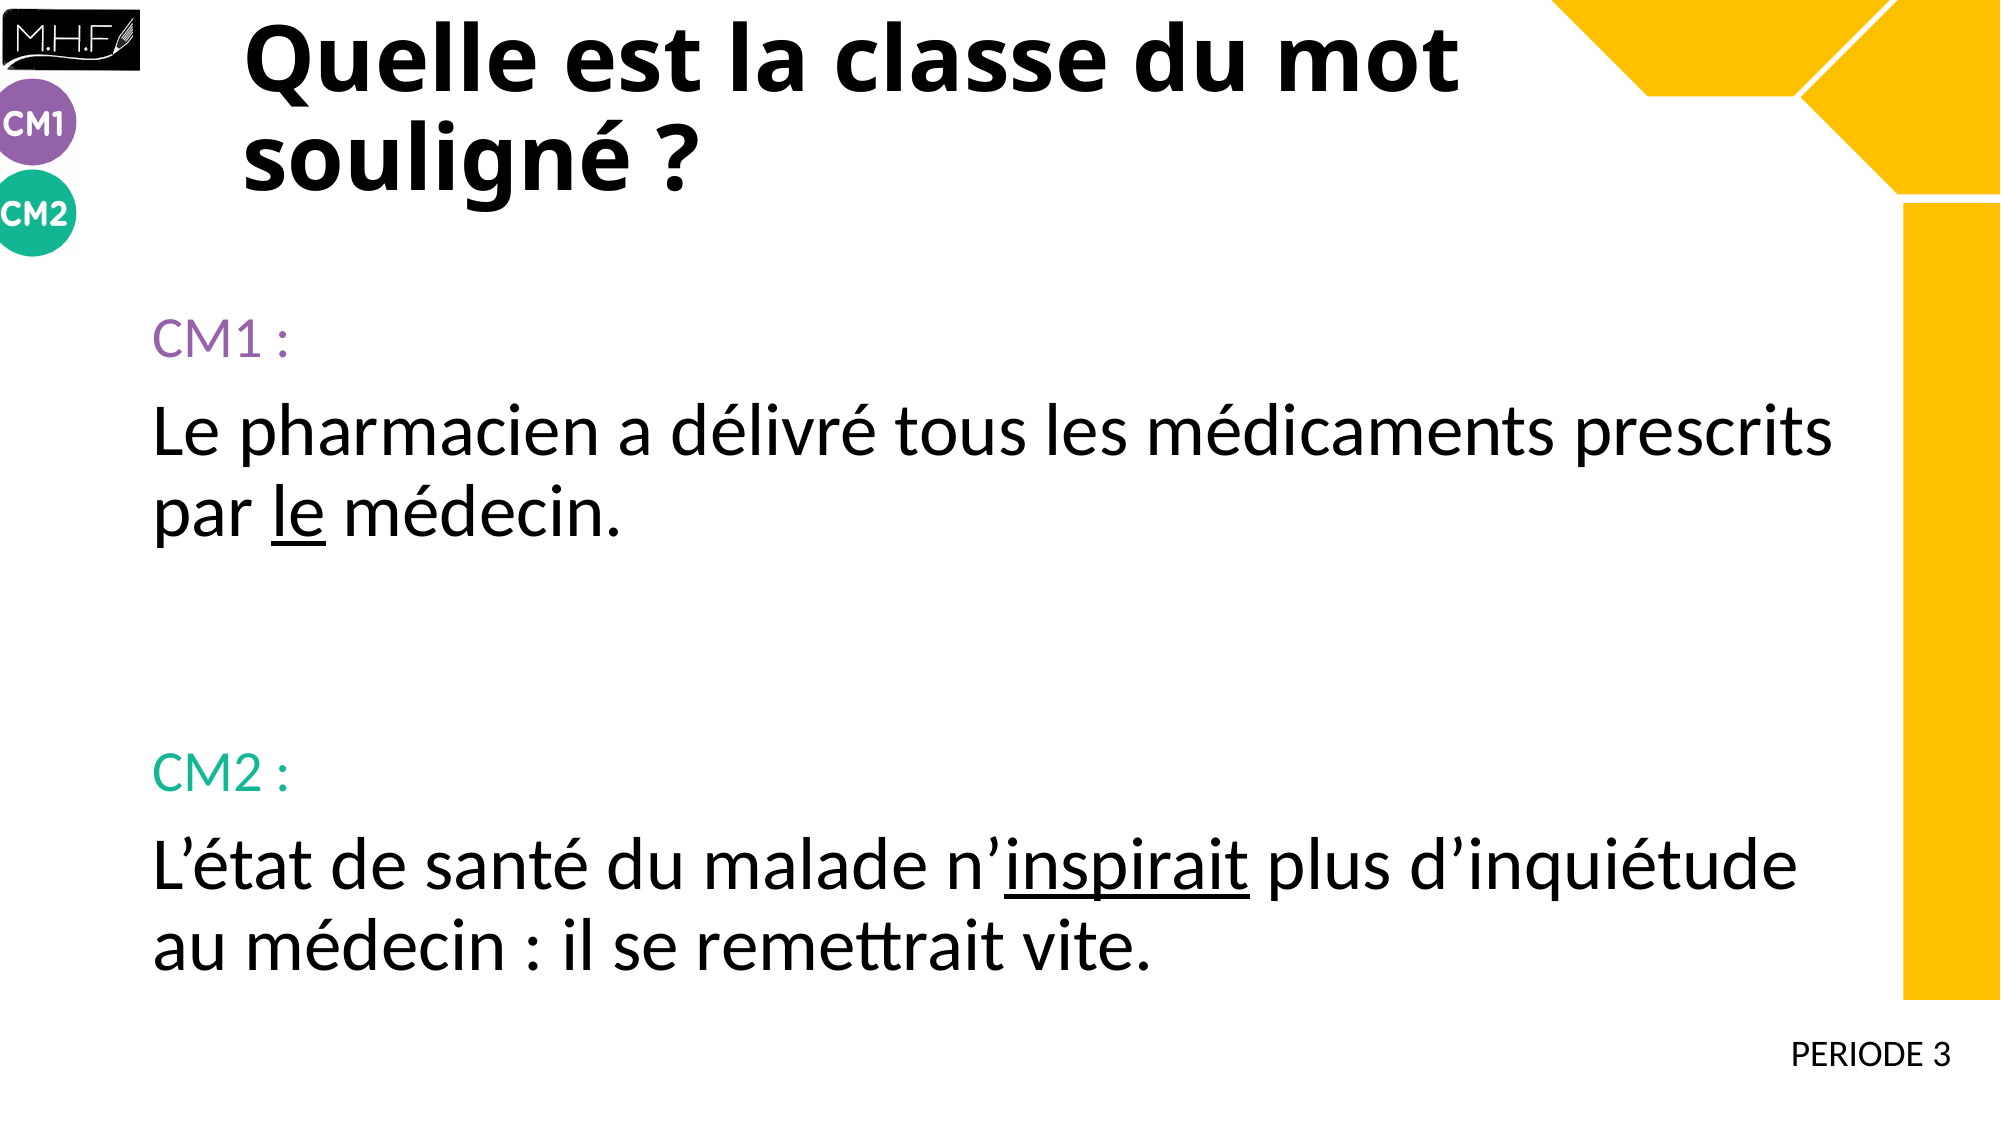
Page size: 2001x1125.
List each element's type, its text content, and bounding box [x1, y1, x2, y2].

title Quelle est la classe du mot souligné ? [227, 3, 1773, 221]
picture [0, 7, 140, 259]
list CM1 : Le pharmacien a délivré tous les médicaments prescrits par le médecin. CM2 : L’état de santé du malade n’inspirait plus d’inquiétude au médecin : il se remettrait vite. [137, 299, 1863, 1014]
text_box [1799, 0, 2000, 196]
text_box [1549, 0, 1892, 98]
text_box [1902, 202, 2000, 1001]
text_box PERIODE 3 [1362, 1021, 1967, 1082]
